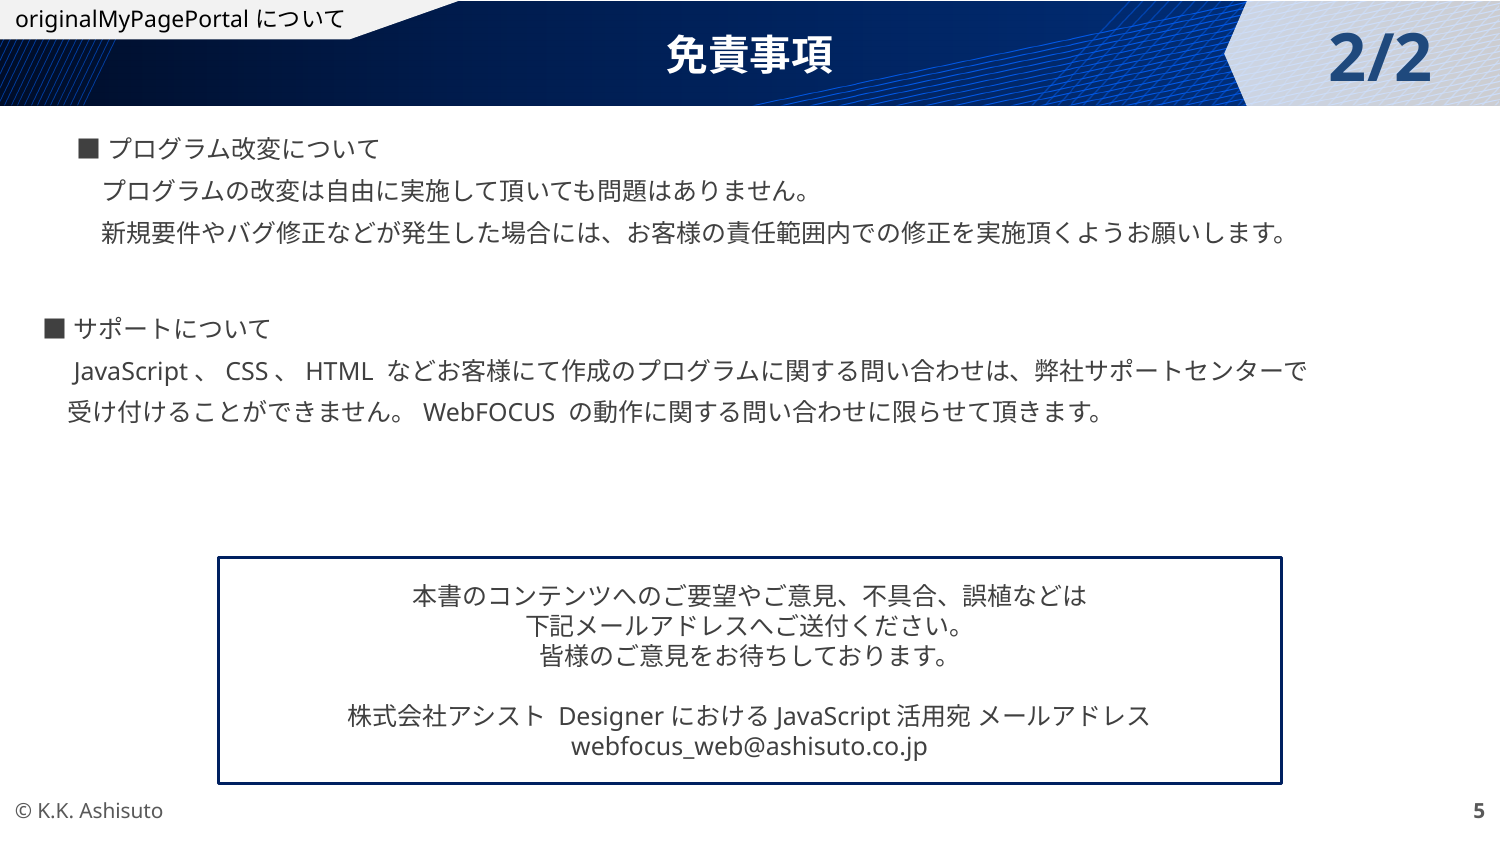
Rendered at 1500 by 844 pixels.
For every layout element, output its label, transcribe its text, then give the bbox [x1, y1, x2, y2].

text_box ■サポートについて JavaScript、CSS、HTML などお客様にて作成のプログラムに関する問い合わせは、弊社サポートセンターで 受け付けることができません。WebFOCUS の動作に関する問い合わせに限らせて頂きます。 [28, 294, 1324, 434]
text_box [0, 0, 1500, 108]
text_box 5 [1409, 790, 1500, 836]
text_box 本書のコンテンツへのご要望やご意見、不具合、誤植などは 下記メールアドレスへご送付ください。 皆様のご意見をお待ちしております。 株式会社アシスト DesignerにおけるJavaScript活用宛 メールアドレス webfocus_web@ashisuto.co.jp [216, 555, 1283, 785]
text_box ■プログラム改変について プログラムの改変は自由に実施して頂いても問題はありません。 新規要件やバグ修正などが発生した場合には、お客様の責任範囲内での修正を実施頂くようお願いします。 [62, 116, 1315, 255]
text_box © K.K. Ashisuto [0, 790, 402, 836]
